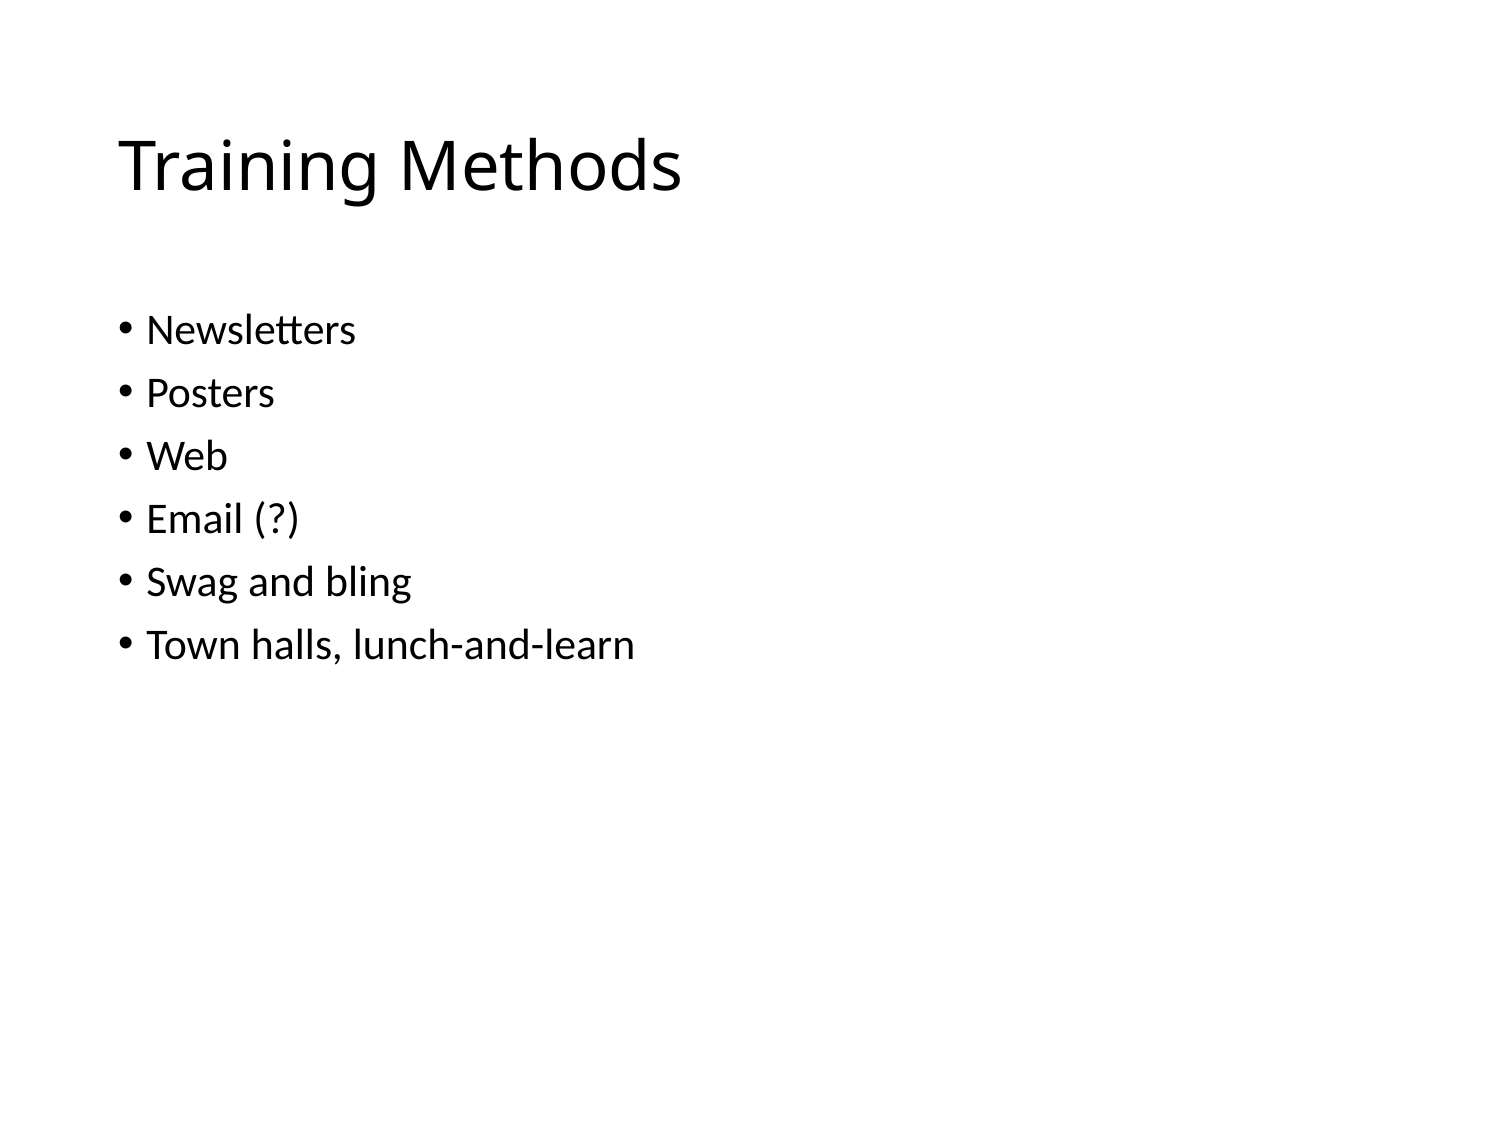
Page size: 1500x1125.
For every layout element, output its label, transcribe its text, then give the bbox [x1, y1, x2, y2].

title Training Methods [103, 59, 1397, 278]
list Newsletters Posters Web Email (?) Swag and bling Town halls, lunch-and-learn [103, 299, 1397, 1014]
